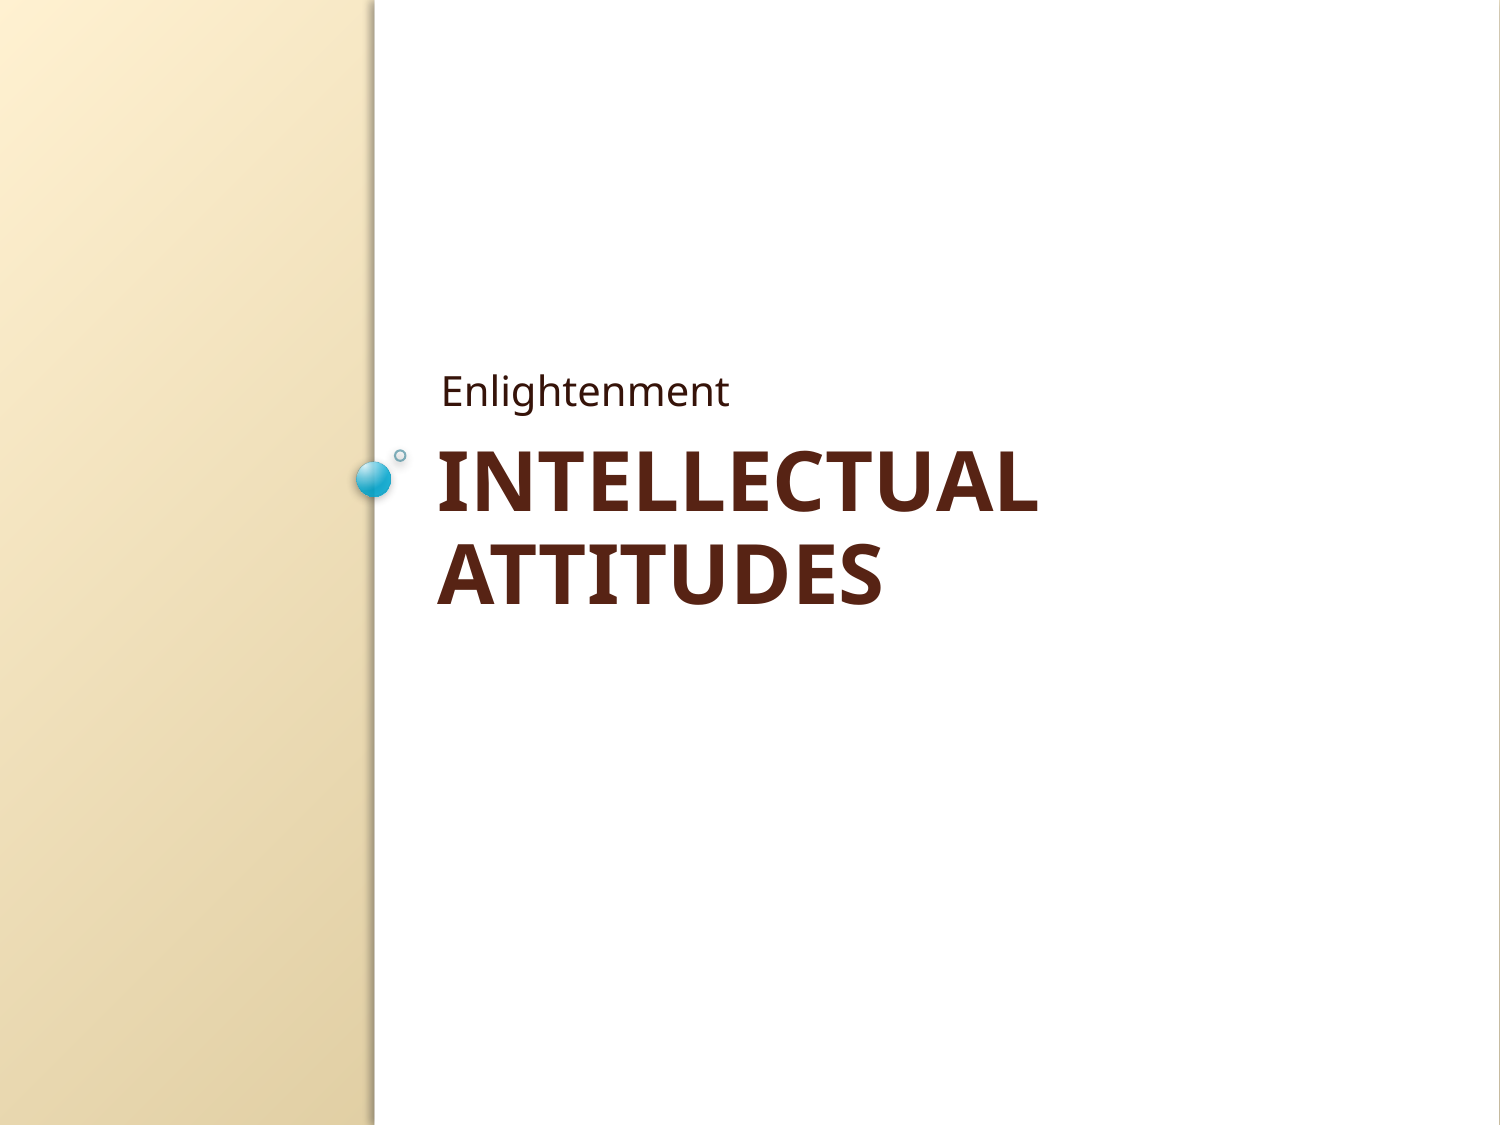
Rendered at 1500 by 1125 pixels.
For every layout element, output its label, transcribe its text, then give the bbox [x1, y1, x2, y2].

title Intellectual attitudes [422, 426, 1473, 802]
list Enlightenment [422, 174, 1473, 423]
